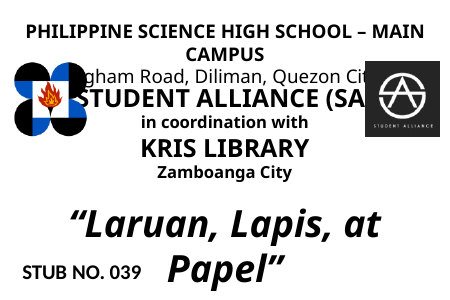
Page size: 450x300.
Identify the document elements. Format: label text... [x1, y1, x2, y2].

text_box STUB NO. 039 [7, 251, 213, 292]
text_box STUDENT ALLIANCE (SA) in coordination with KRIS LIBRARY Zamboanga City [0, 74, 450, 190]
text_box “Laruan, Lapis, at Papel” [0, 192, 450, 298]
picture [12, 60, 88, 137]
text_box PHILIPPINE SCIENCE HIGH SCHOOL – MAIN CAMPUS Agham Road, Diliman, Quezon City [0, 12, 450, 74]
picture [364, 60, 441, 137]
